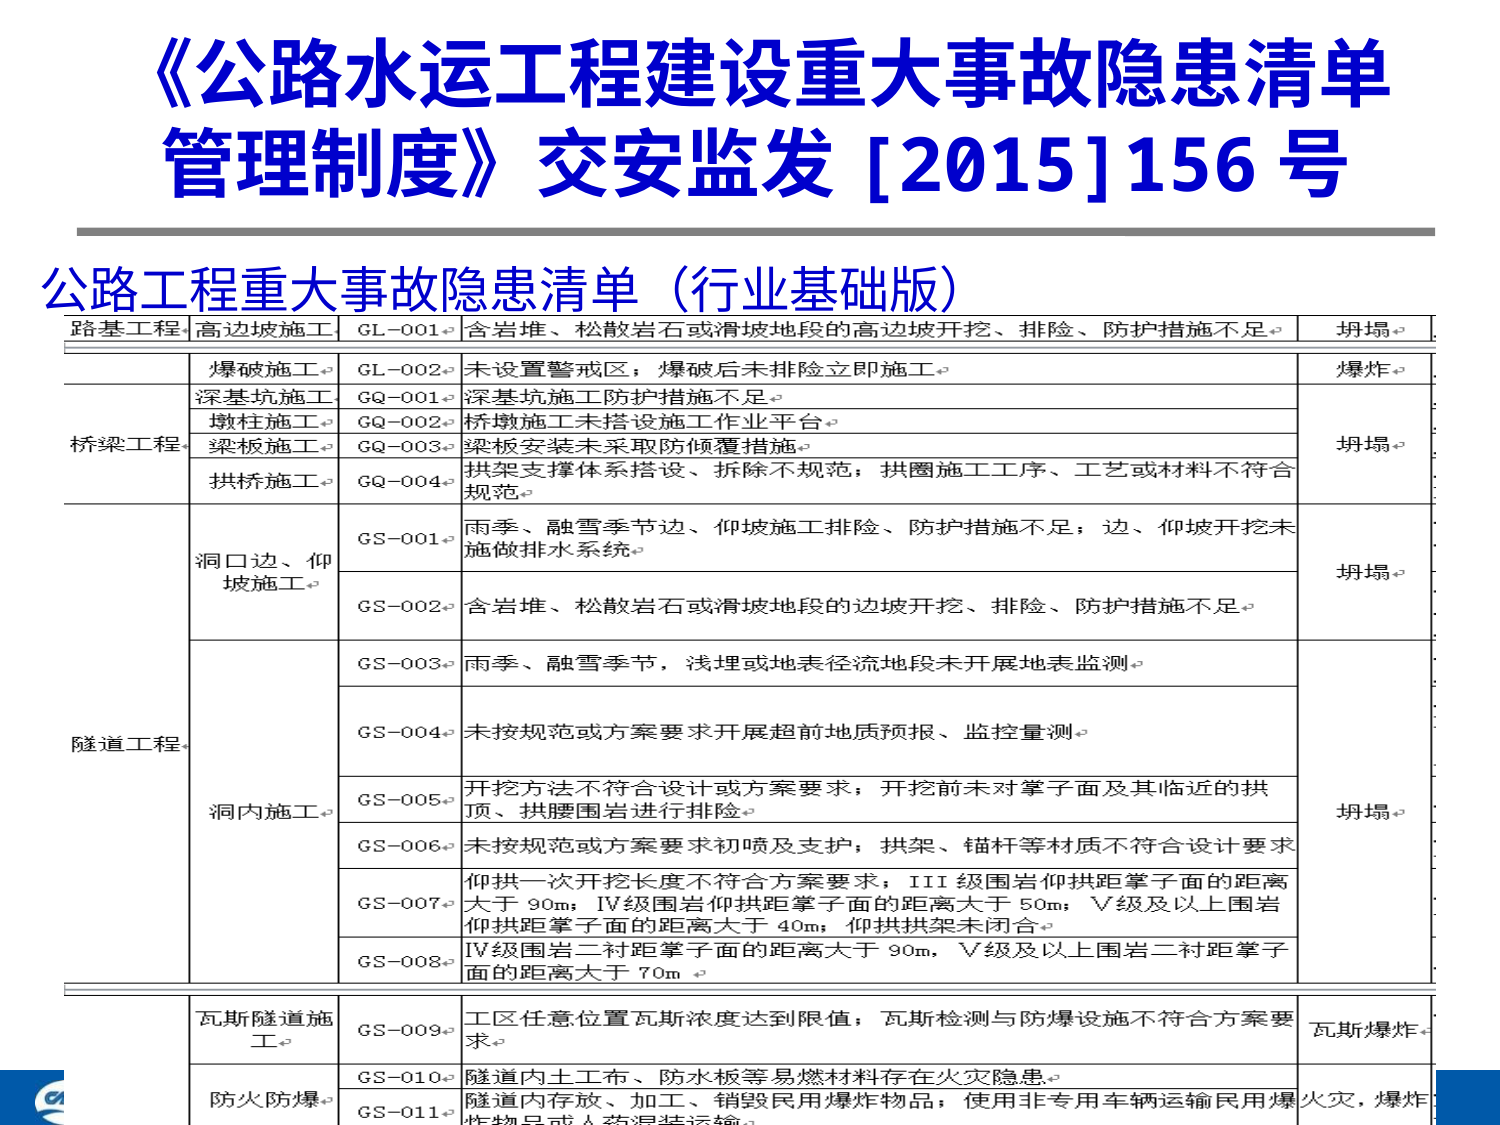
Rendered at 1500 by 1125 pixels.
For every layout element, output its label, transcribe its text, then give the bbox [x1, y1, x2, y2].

text_box 《公路水运工程建设重大事故隐患清单管理制度》交安监发[2015]156号 [76, 19, 1436, 214]
text_box 公路工程重大事故隐患清单（行业基础版） [25, 232, 1487, 326]
picture [0, 315, 1500, 1125]
